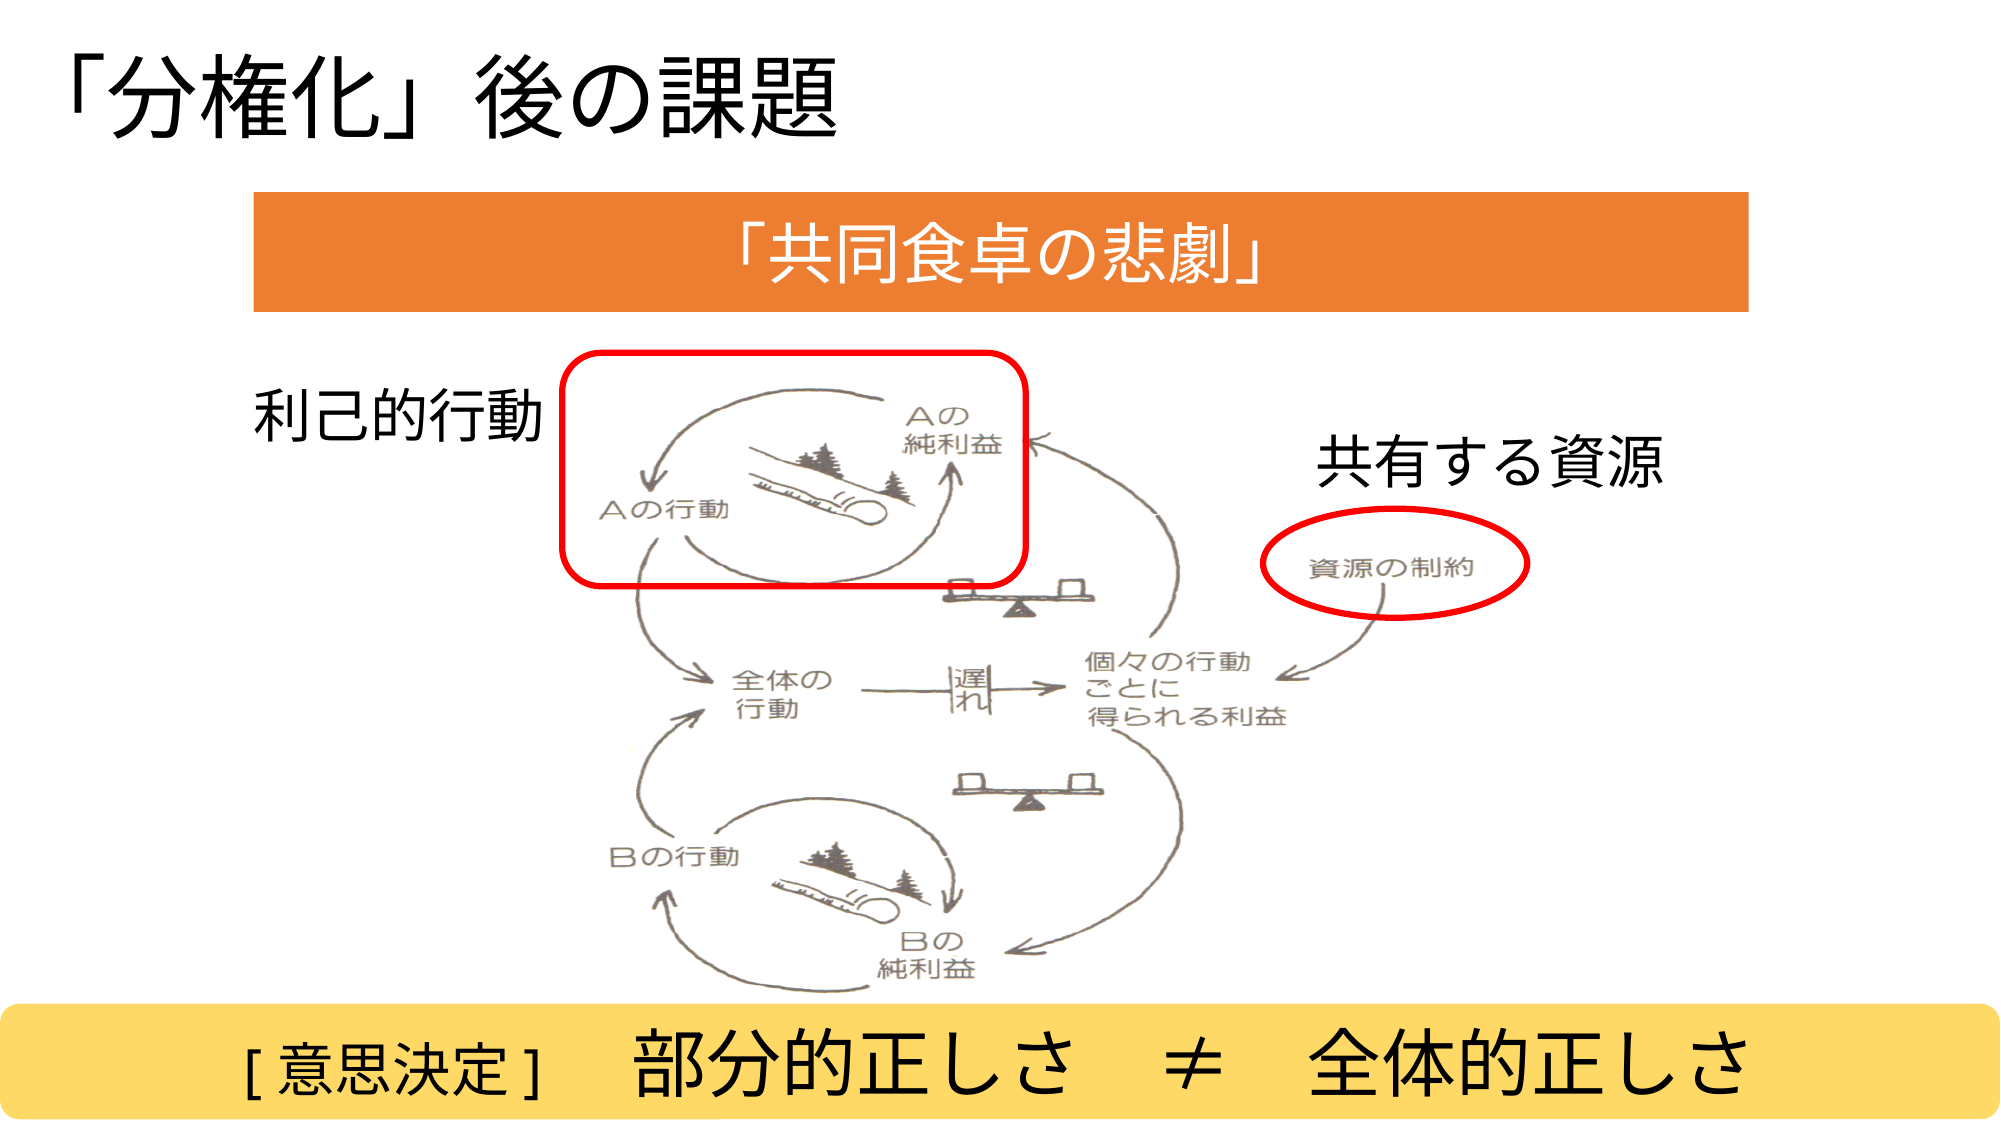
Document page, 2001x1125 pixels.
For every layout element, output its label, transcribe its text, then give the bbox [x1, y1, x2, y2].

text_box [1490, 524, 1529, 603]
text_box [569, 351, 1019, 367]
text_box [意思決定] 部分的正しさ ≠ 全体的正しさ [0, 1002, 2000, 1121]
list 共有する資源 [1490, 426, 1765, 521]
title 「分権化」後の課題 [0, 0, 1725, 211]
text_box 「共同食卓の悲劇」 [253, 191, 1750, 313]
picture [562, 367, 1490, 1002]
text_box 利己的行動 [238, 379, 562, 475]
